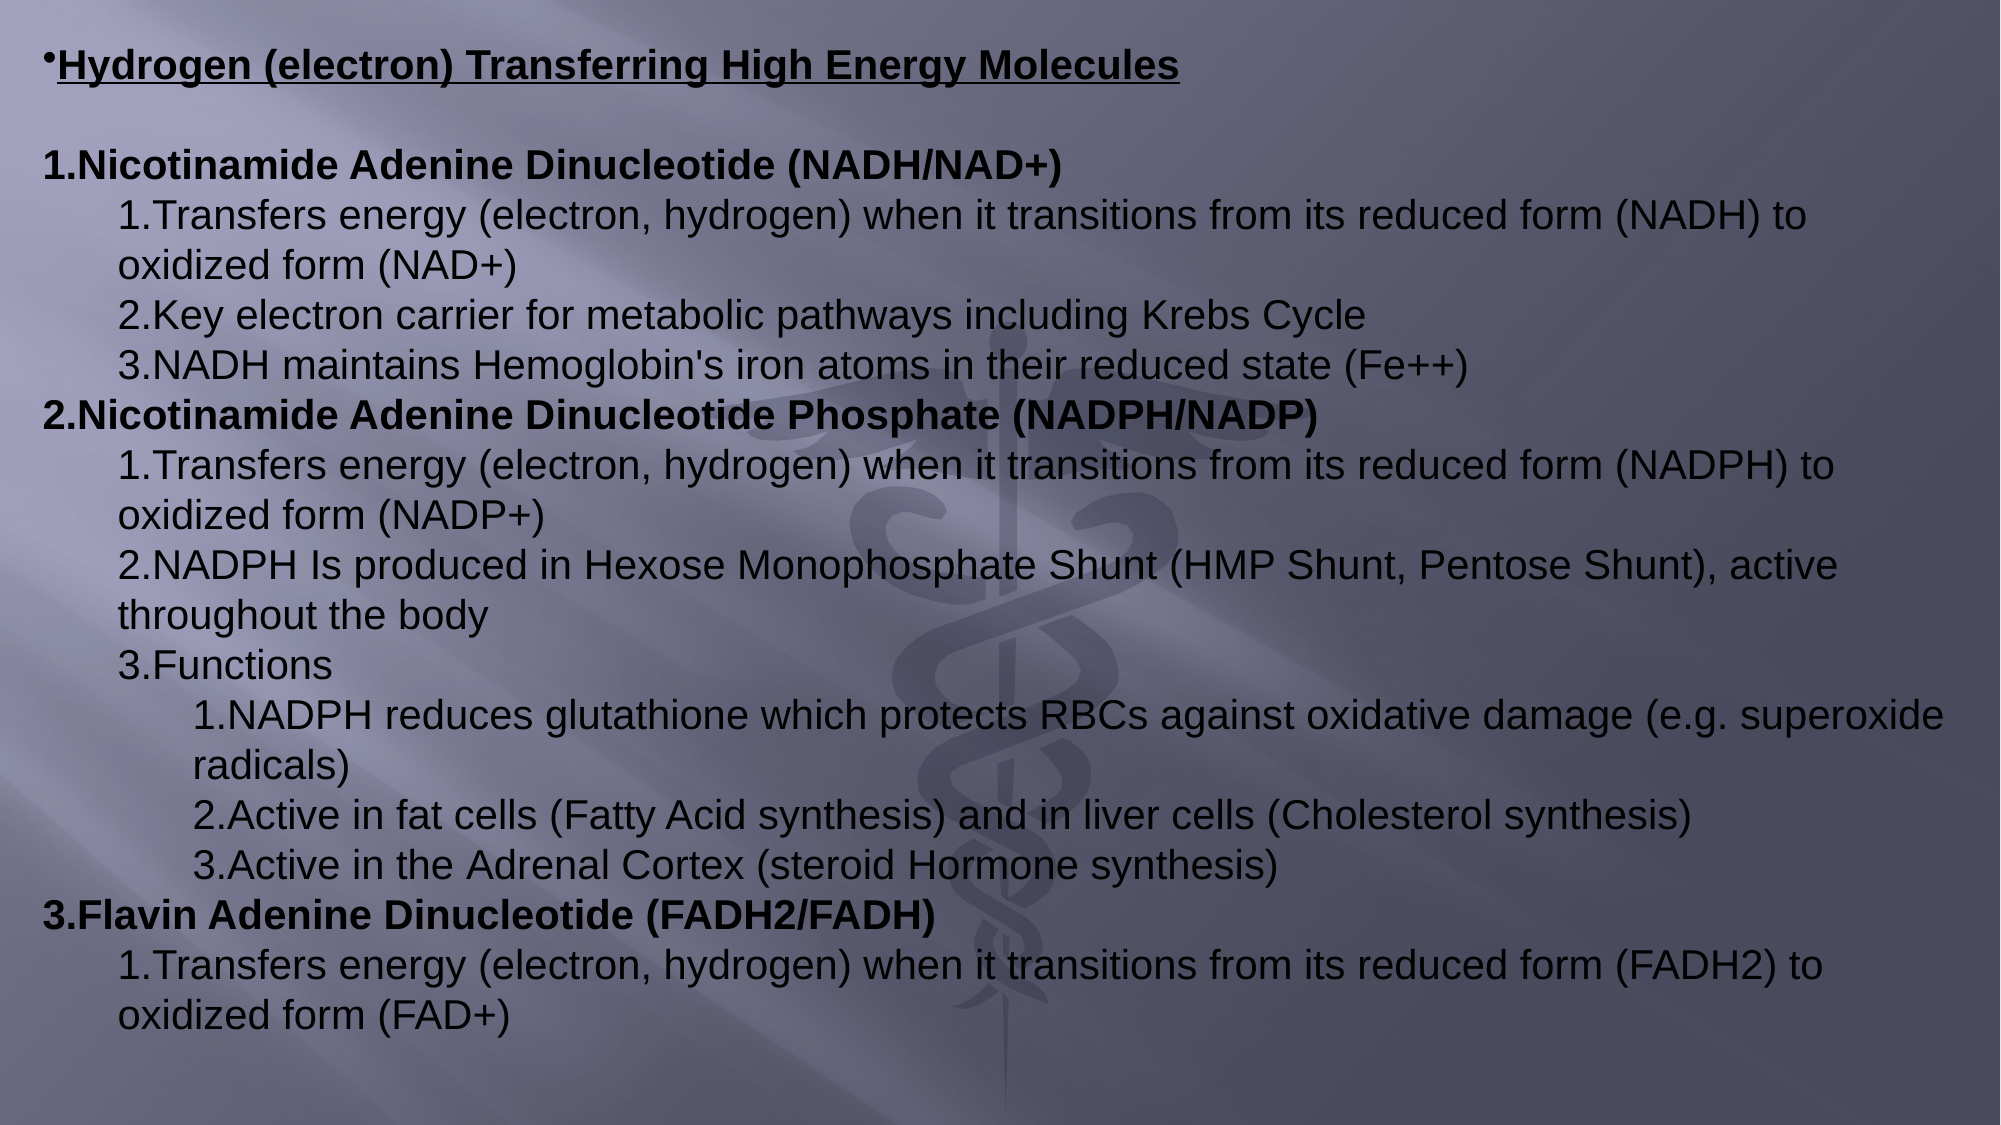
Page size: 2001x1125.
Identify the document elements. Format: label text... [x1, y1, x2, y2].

list Hydrogen (electron) Transferring High Energy Molecules Nicotinamide Adenine Dinucleotide (NADH/NAD+) Transfers energy (electron, hydrogen) when it transitions from its reduced form (NADH) to oxidized form (NAD+) Key electron carrier for metabolic pathways including Krebs Cycle NADH maintains Hemoglobin's iron atoms in their reduced state (Fe++) Nicotinamide Adenine Dinucleotide Phosphate (NADPH/NADP) Transfers energy (electron, hydrogen) when it transitions from its reduced form (NADPH) to oxidized form (NADP+) NADPH Is produced in Hexose Monophosphate Shunt (HMP Shunt, Pentose Shunt), active throughout the body Functions NADPH reduces glutathione which protects RBCs against oxidative damage (e.g. superoxide radicals) Active in fat cells (Fatty Acid synthesis) and in liver cells (Cholesterol synthesis) Active in the Adrenal Cortex (steroid Hormone synthesis) Flavin Adenine Dinucleotide (FADH2/FADH) Transfers energy (electron, hydrogen) when it transitions from its reduced form (FADH2) to oxidized form (FAD+) [27, 0, 1973, 1096]
